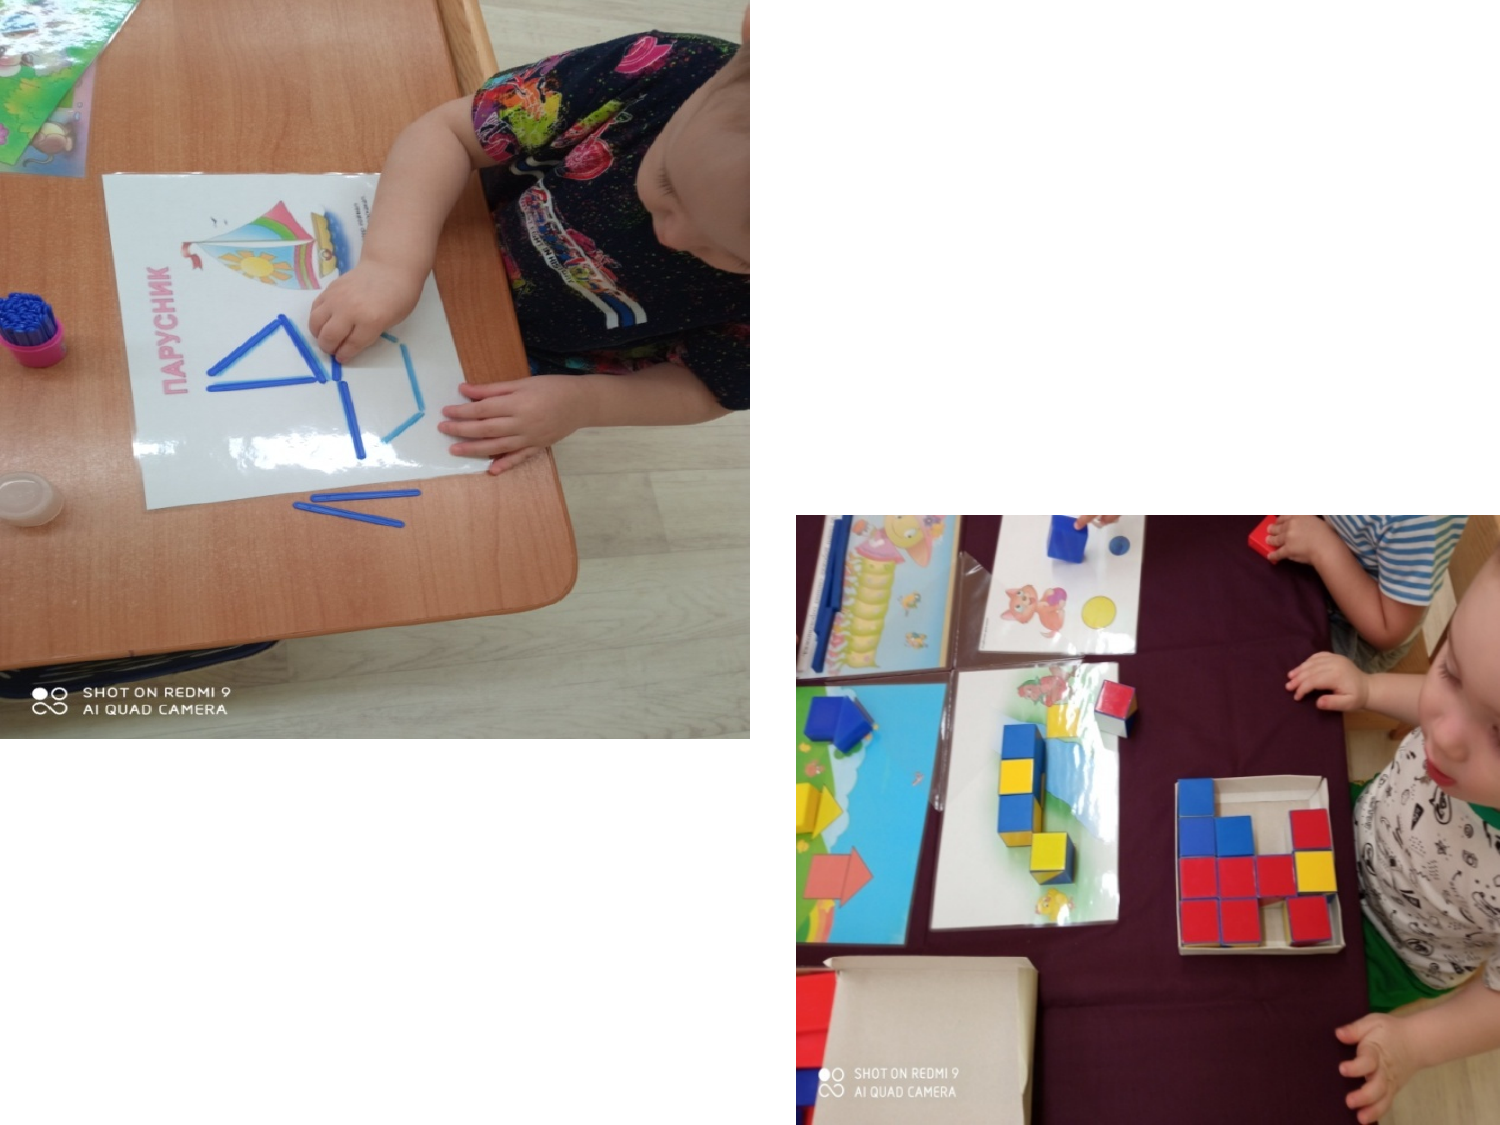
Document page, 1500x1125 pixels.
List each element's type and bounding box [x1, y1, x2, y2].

list [796, 515, 1500, 1125]
picture [0, 0, 751, 739]
